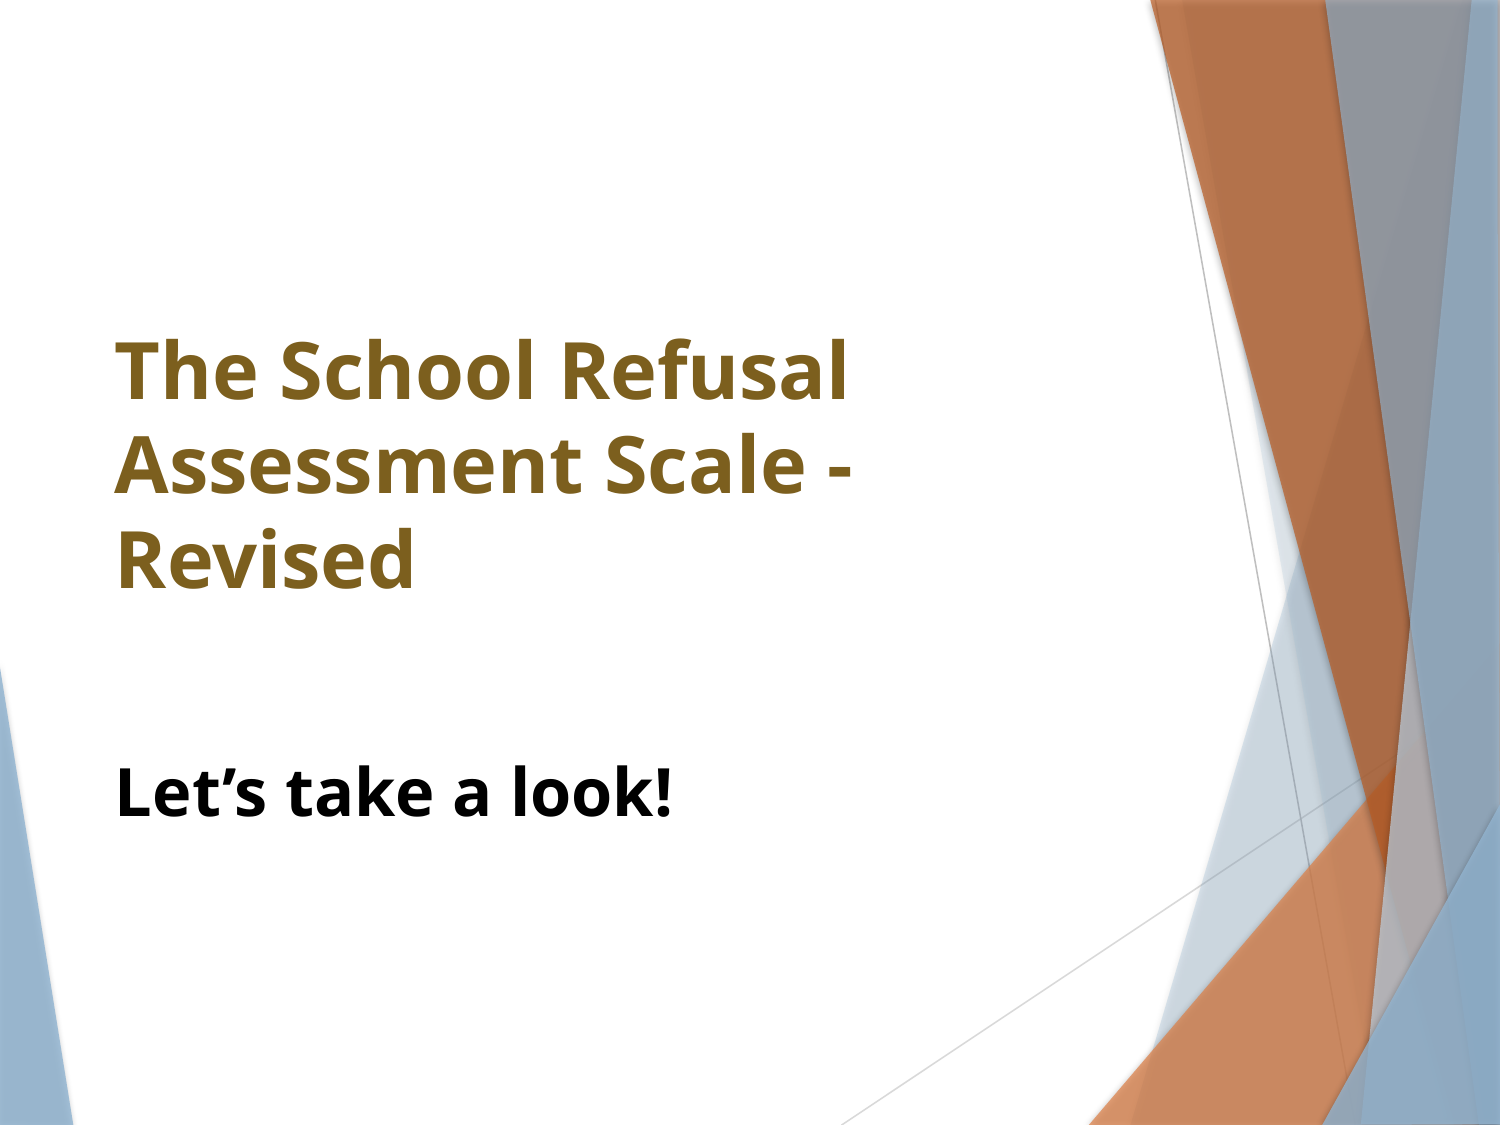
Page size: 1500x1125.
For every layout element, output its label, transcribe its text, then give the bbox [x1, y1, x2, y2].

list Let’s take a look! [99, 742, 1142, 884]
title The School Refusal Assessment Scale - Revised [99, 312, 1142, 613]
